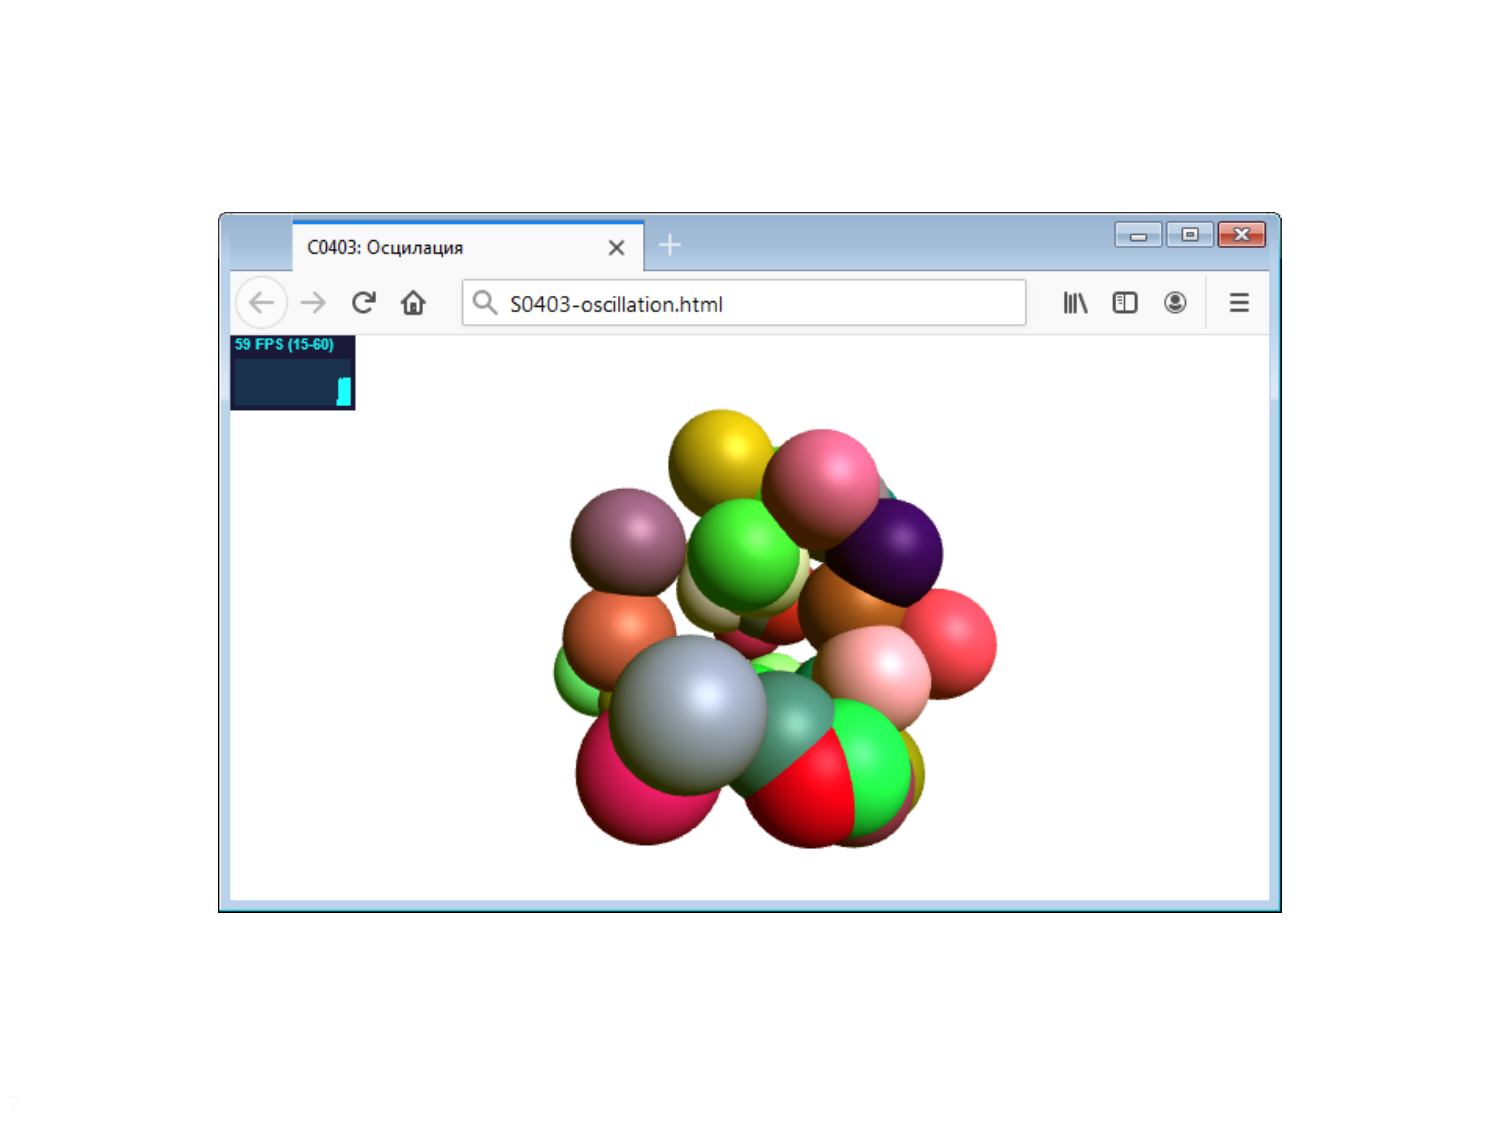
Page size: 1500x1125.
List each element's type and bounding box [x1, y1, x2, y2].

picture [218, 212, 1282, 913]
